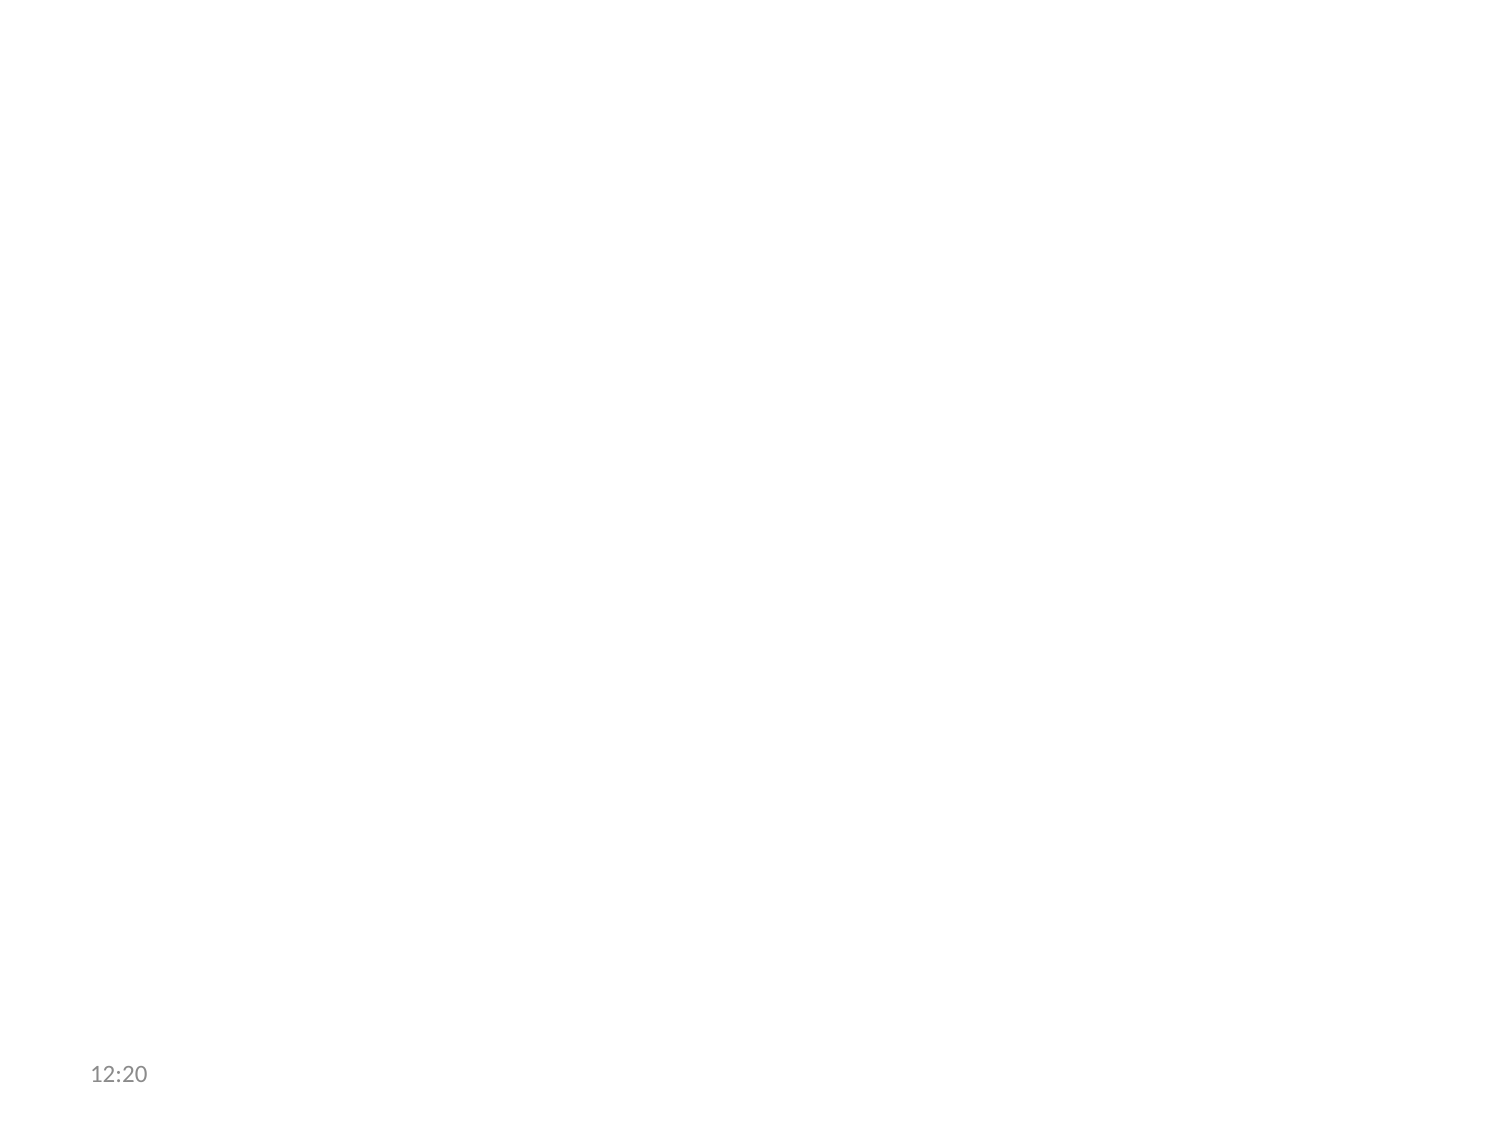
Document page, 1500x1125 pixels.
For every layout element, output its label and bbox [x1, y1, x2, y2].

slide_number [75, 1042, 425, 1103]
